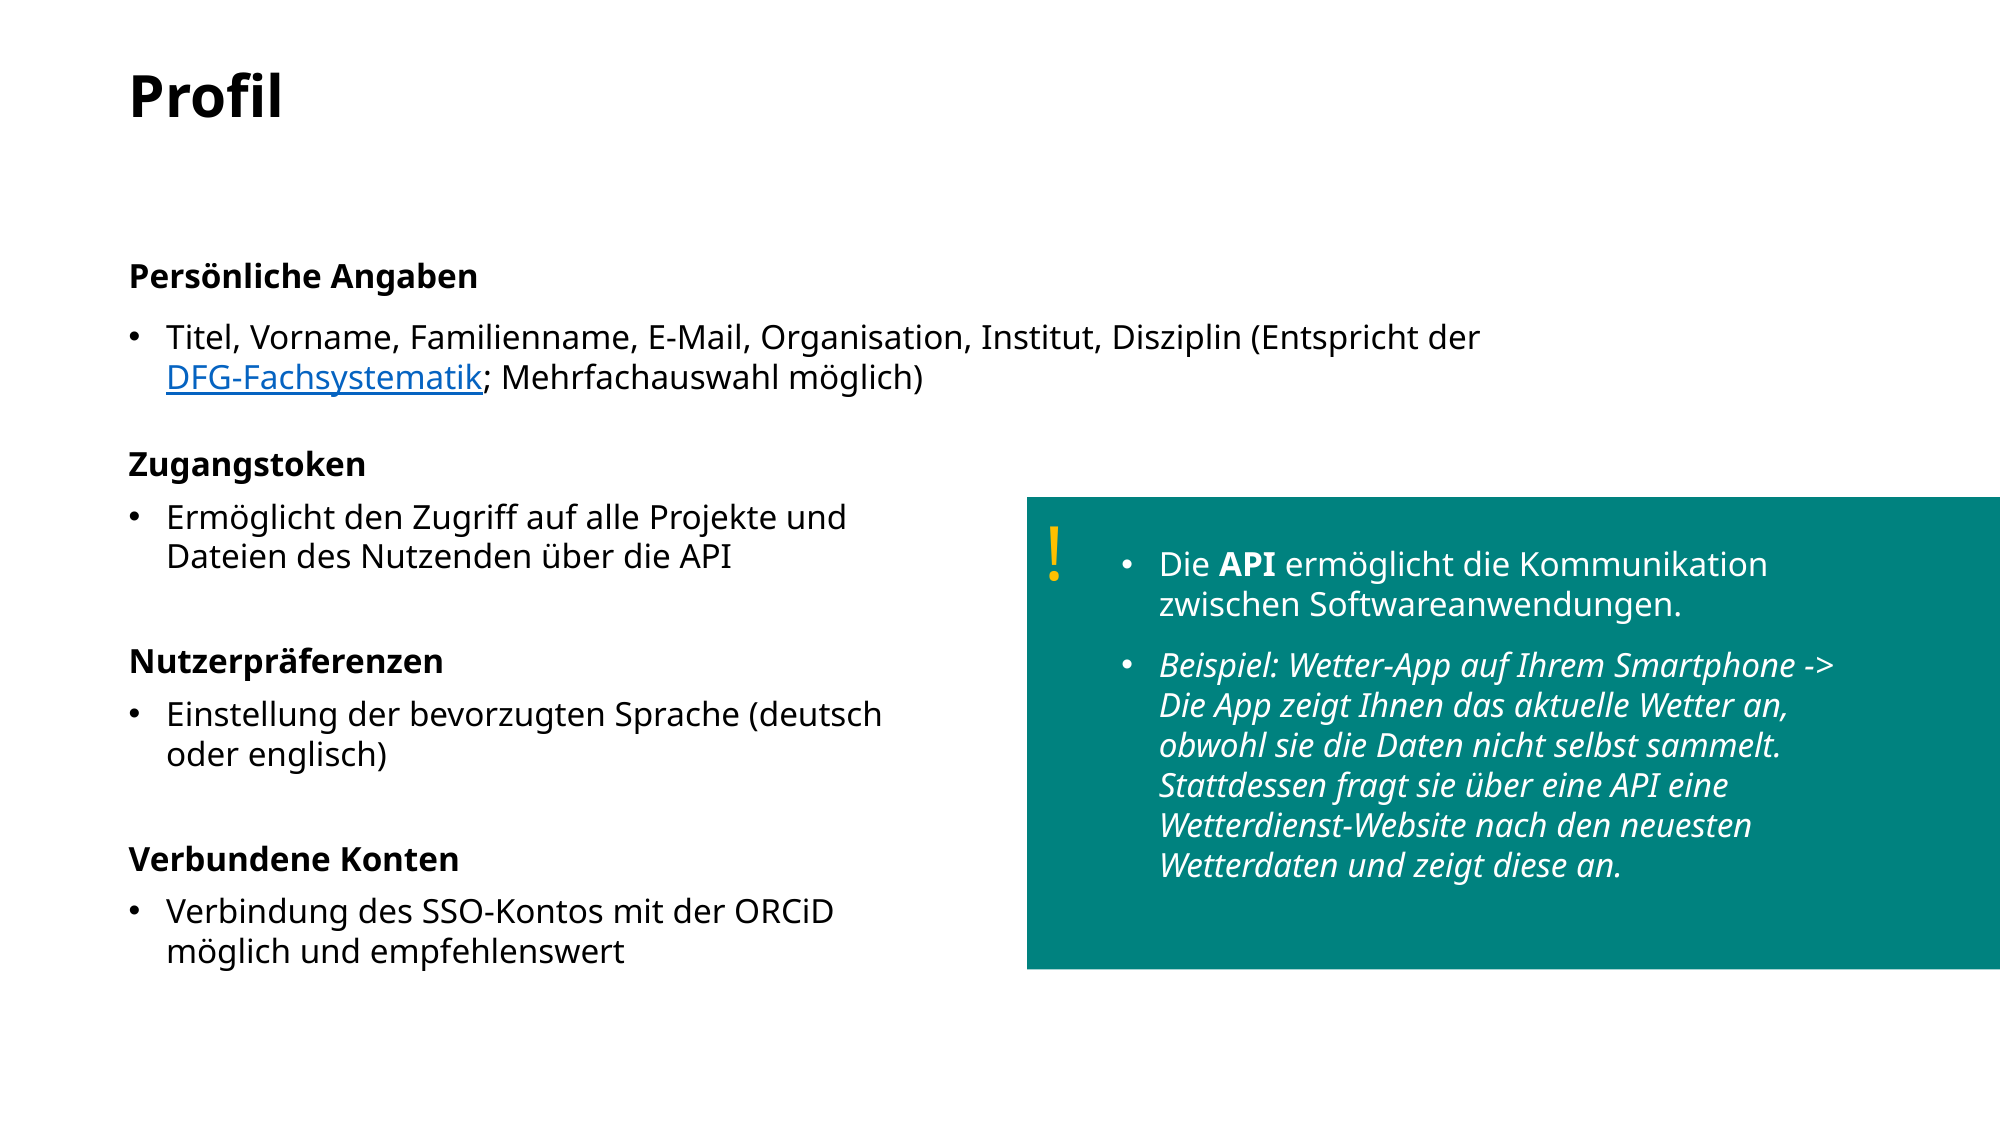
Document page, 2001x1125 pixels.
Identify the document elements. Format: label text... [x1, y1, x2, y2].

title Profil [114, 59, 1886, 148]
text_box Zugangstoken Ermöglicht den Zugriff auf alle Projekte und Dateien des Nutzenden über die API Nutzerpräferenzen Einstellung der bevorzugten Sprache (deutsch oder englisch) Verbundene Konten Verbindung des SSO-Kontos mit der ORCiD möglich und empfehlenswert [114, 436, 946, 1036]
text_box Die API ermöglicht die Kommunikation zwischen Softwareanwendungen. Beispiel: Wetter-App auf Ihrem Smartphone -> Die App zeigt Ihnen das aktuelle Wetter an, obwohl sie die Daten nicht selbst sammelt. Stattdessen fragt sie über eine API eine Wetterdienst-Website nach den neuesten Wetterdaten und zeigt diese an. [1106, 536, 1876, 943]
text_box ! [1029, 498, 1097, 595]
text_box [1026, 496, 2000, 970]
list Persönliche Angaben Titel, Vorname, Familienname, E-Mail, Organisation, Institut, Disziplin (Entspricht der DFG-Fachsystematik; Mehrfachauswahl möglich) [114, 248, 1747, 421]
